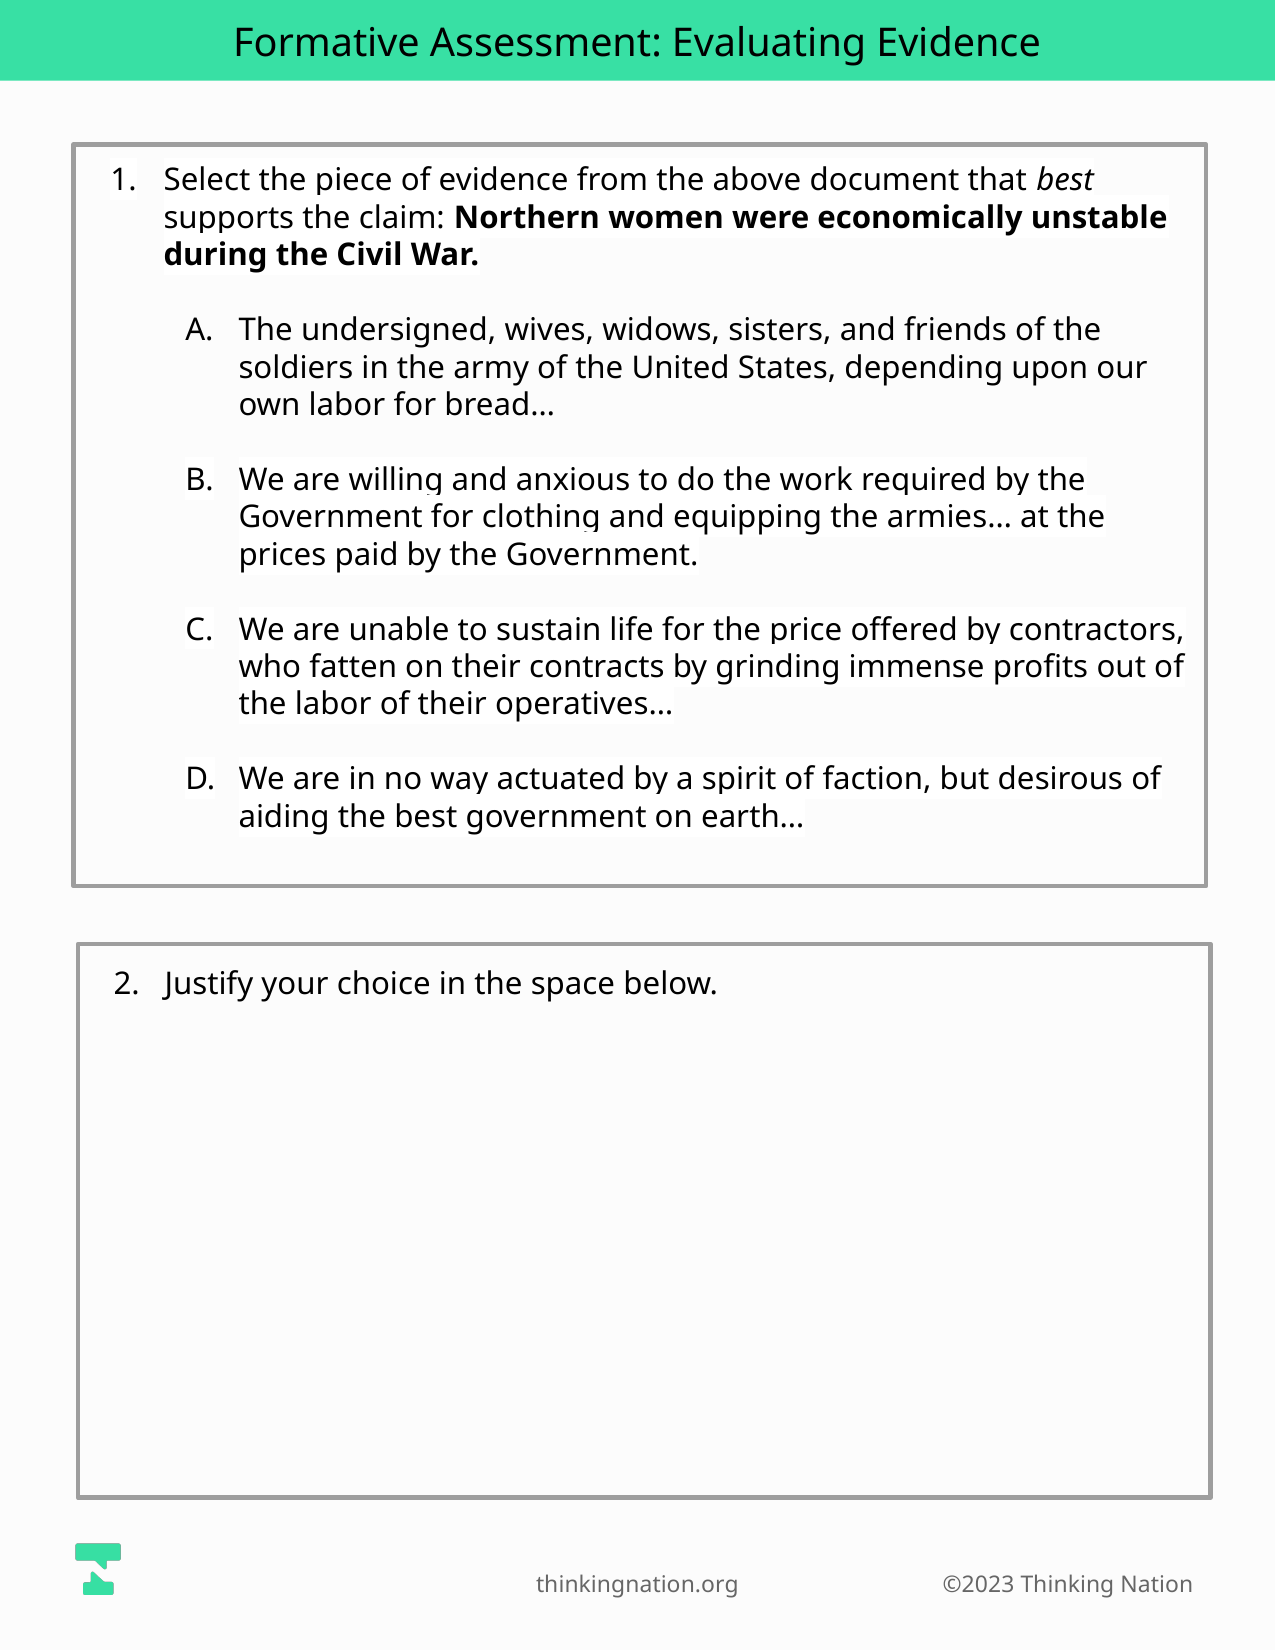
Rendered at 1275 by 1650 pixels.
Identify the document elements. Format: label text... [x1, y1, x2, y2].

text_box thinkingnation.org [486, 1553, 789, 1605]
picture [62, 1533, 134, 1605]
text_box Select the piece of evidence from the above document that best supports the claim: Northern women were economically unstable during the Civil War. The undersigned, wives, widows, sisters, and friends of the soldiers in the army of the United States, depending upon our own labor for bread… We are willing and anxious to do the work required by the Government for clothing and equipping the armies… at the prices paid by the Government. We are unable to sustain life for the price offered by contractors, who fatten on their contracts by grinding immense profits out of the labor of their operatives… We are in no way actuated by a spirit of faction, but desirous of aiding the best government on earth… [73, 144, 1207, 886]
text_box Formative Assessment: Evaluating Evidence [0, 0, 1275, 81]
text_box ©2023 Thinking Nation [907, 1553, 1210, 1605]
text_box 2. Justify your choice in the space below. [78, 944, 1211, 1498]
